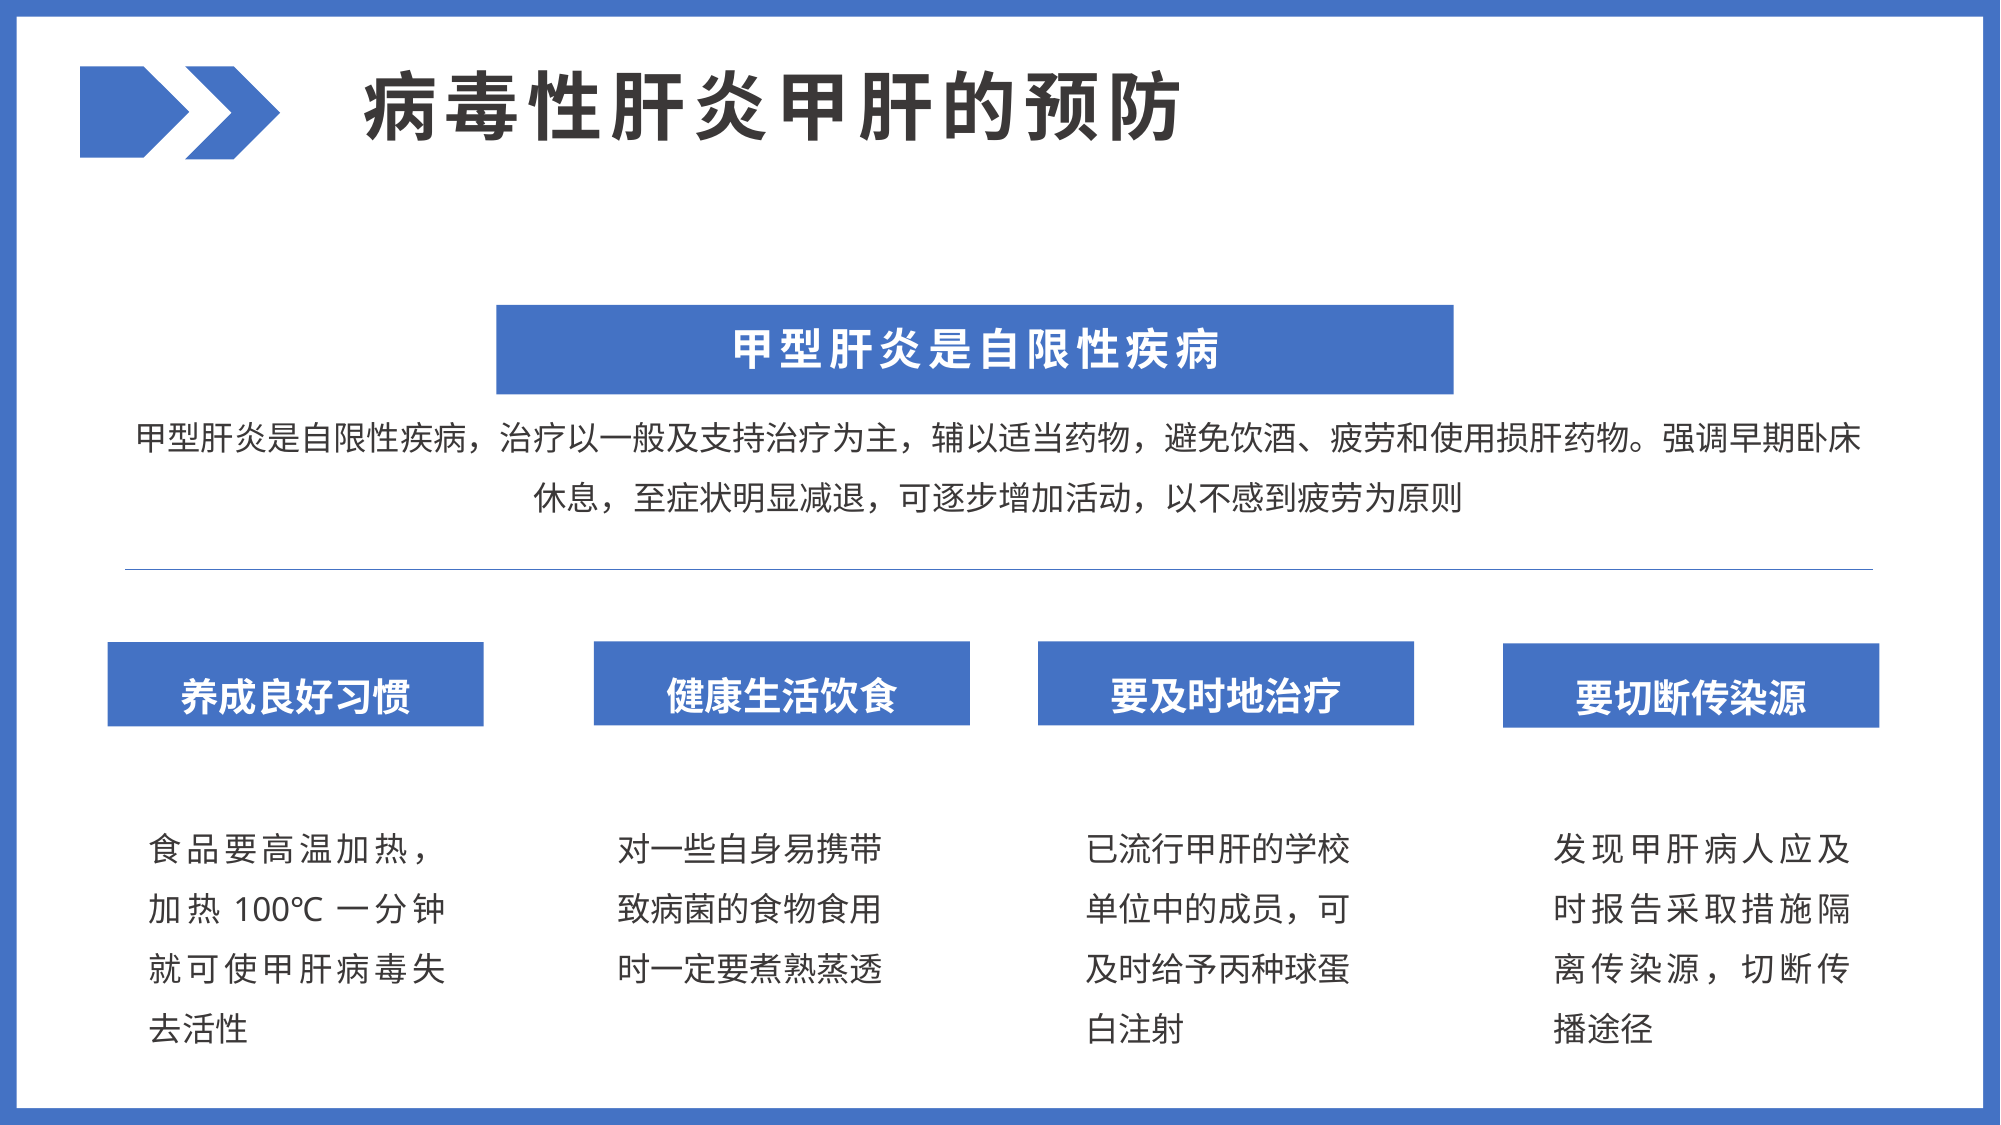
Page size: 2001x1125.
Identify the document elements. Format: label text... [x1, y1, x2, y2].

text_box 病毒性肝炎甲肝的预防 [347, 52, 1286, 157]
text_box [107, 304, 1891, 1007]
